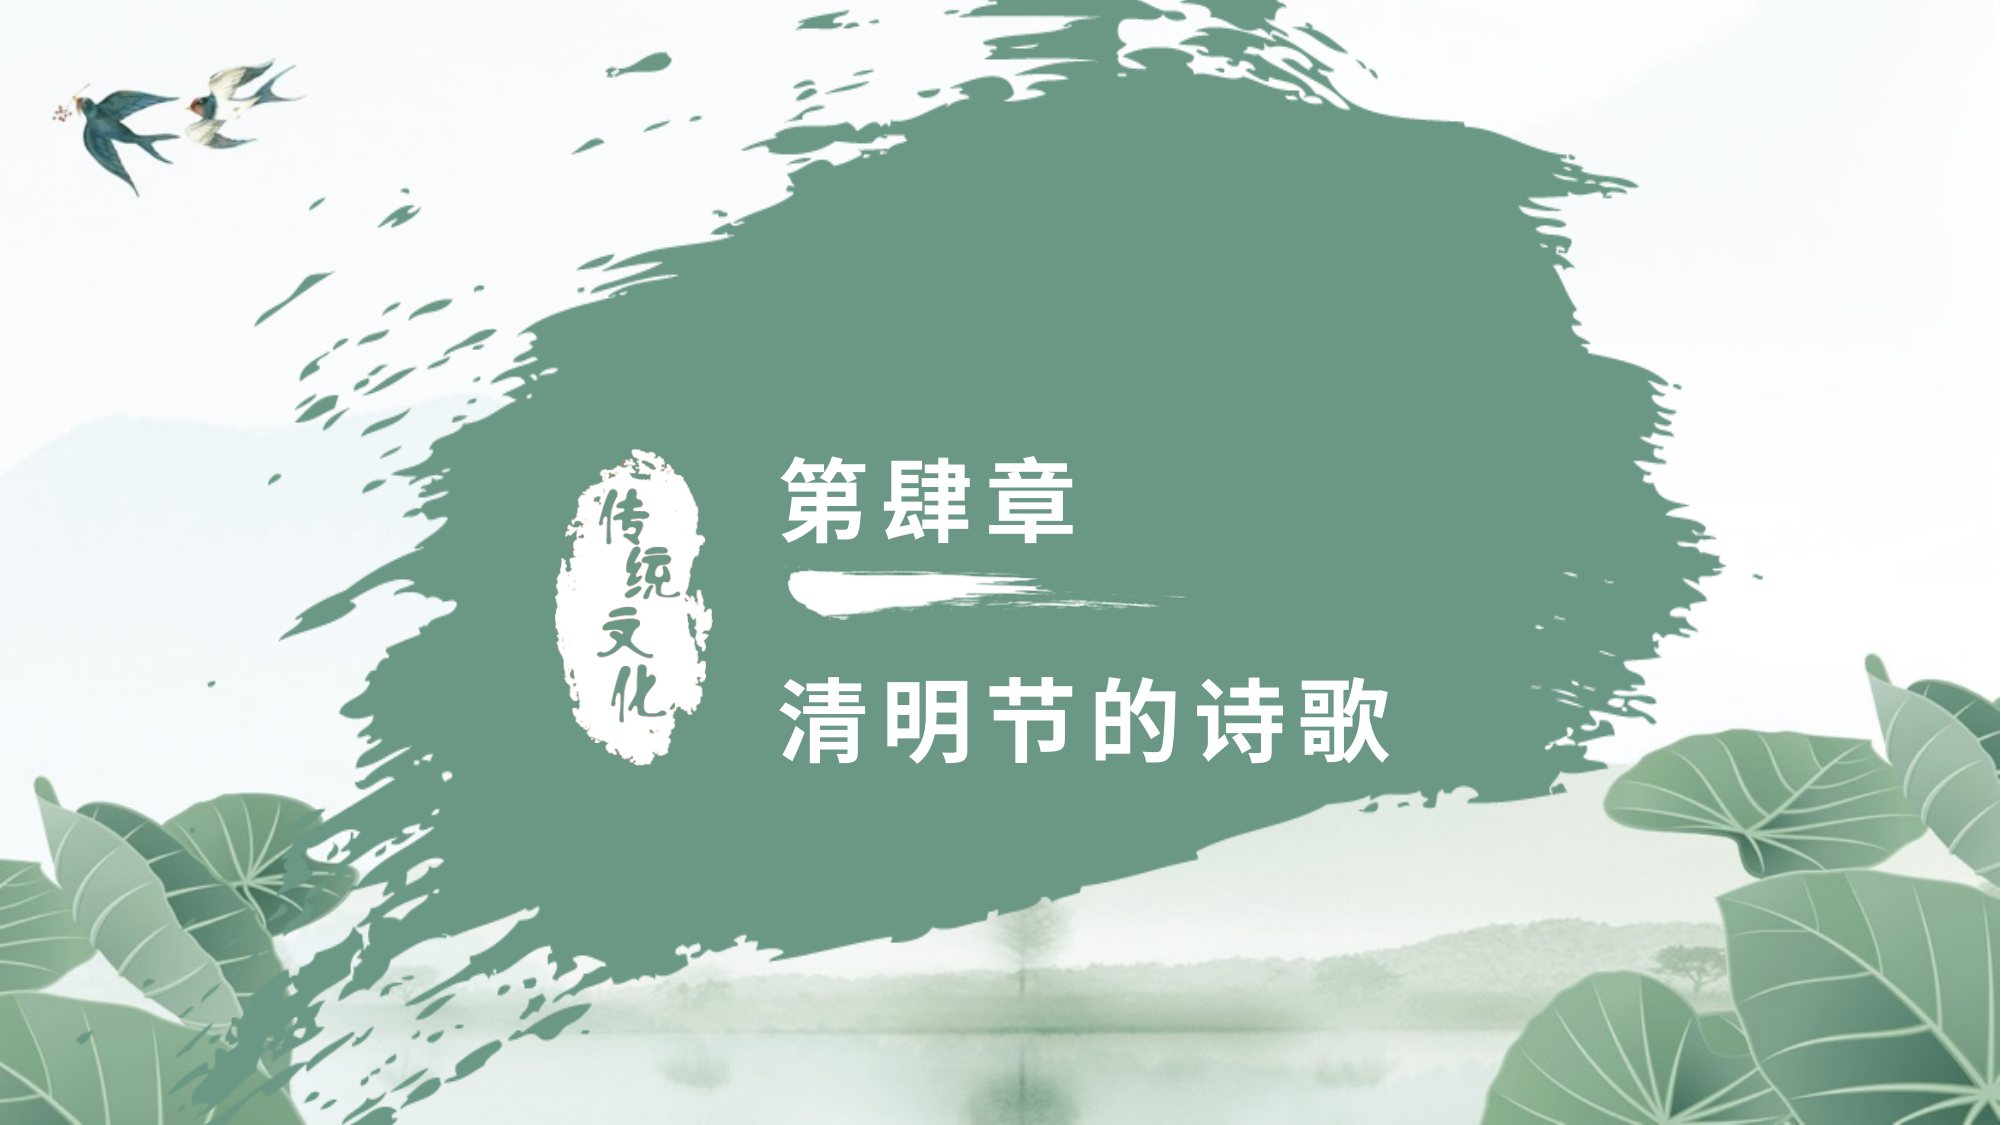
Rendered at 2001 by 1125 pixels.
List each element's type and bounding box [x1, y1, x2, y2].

picture [0, 0, 2000, 1125]
text_box [495, 403, 1529, 785]
